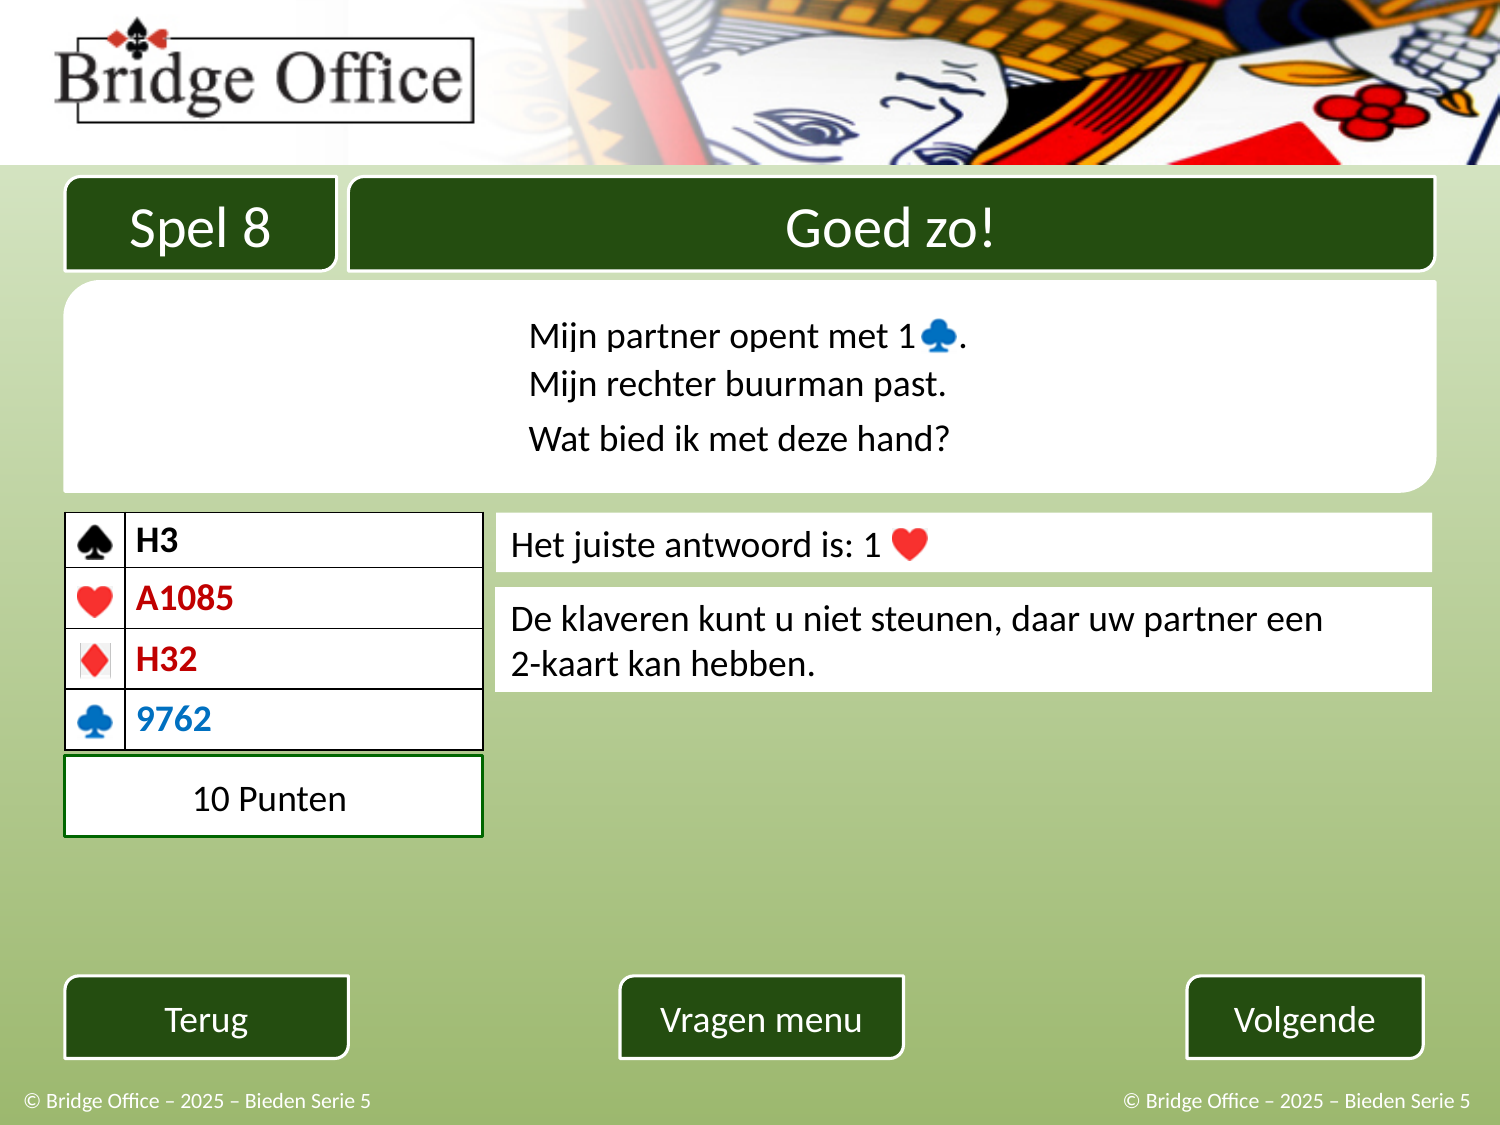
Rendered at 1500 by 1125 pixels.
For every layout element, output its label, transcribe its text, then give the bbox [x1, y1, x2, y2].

text_box Goed zo! [346, 179, 1437, 273]
text_box [63, 280, 1437, 493]
text_box Mijn rechter buurman past. [513, 352, 987, 406]
text_box Spel 8 [63, 179, 339, 273]
text_box Terug [63, 974, 350, 1061]
text_box Wat bied ik met deze hand? [513, 406, 987, 467]
picture [77, 585, 114, 618]
table_cell 9762 [126, 690, 482, 749]
table_cell H32 [126, 629, 482, 688]
text_box 10 Punten [63, 754, 484, 838]
picture [77, 703, 114, 740]
text_box Mijn partner opent met 1 . [513, 303, 1022, 364]
table_cell A1085 [126, 568, 482, 628]
text_box De klaveren kunt u niet steunen, daar uw partner een 2-kaart kan hebben. [495, 587, 1432, 692]
picture [920, 318, 957, 354]
table_cell [66, 629, 124, 688]
picture [892, 528, 928, 561]
text_box © Bridge Office – 2025 – Bieden Serie 5 [8, 1079, 393, 1121]
picture [77, 643, 114, 679]
text_box Het juiste antwoord is: 1 [496, 512, 1433, 573]
table_header [66, 513, 124, 567]
text_box Volgende [1185, 974, 1425, 1061]
picture [77, 524, 114, 561]
table_header H3 [126, 513, 482, 567]
text_box © Bridge Office – 2025 – Bieden Serie 5 [1107, 1079, 1500, 1121]
table_cell [66, 568, 124, 628]
picture [0, 0, 1500, 166]
table_cell [66, 690, 124, 749]
text_box Vragen menu [618, 974, 906, 1061]
